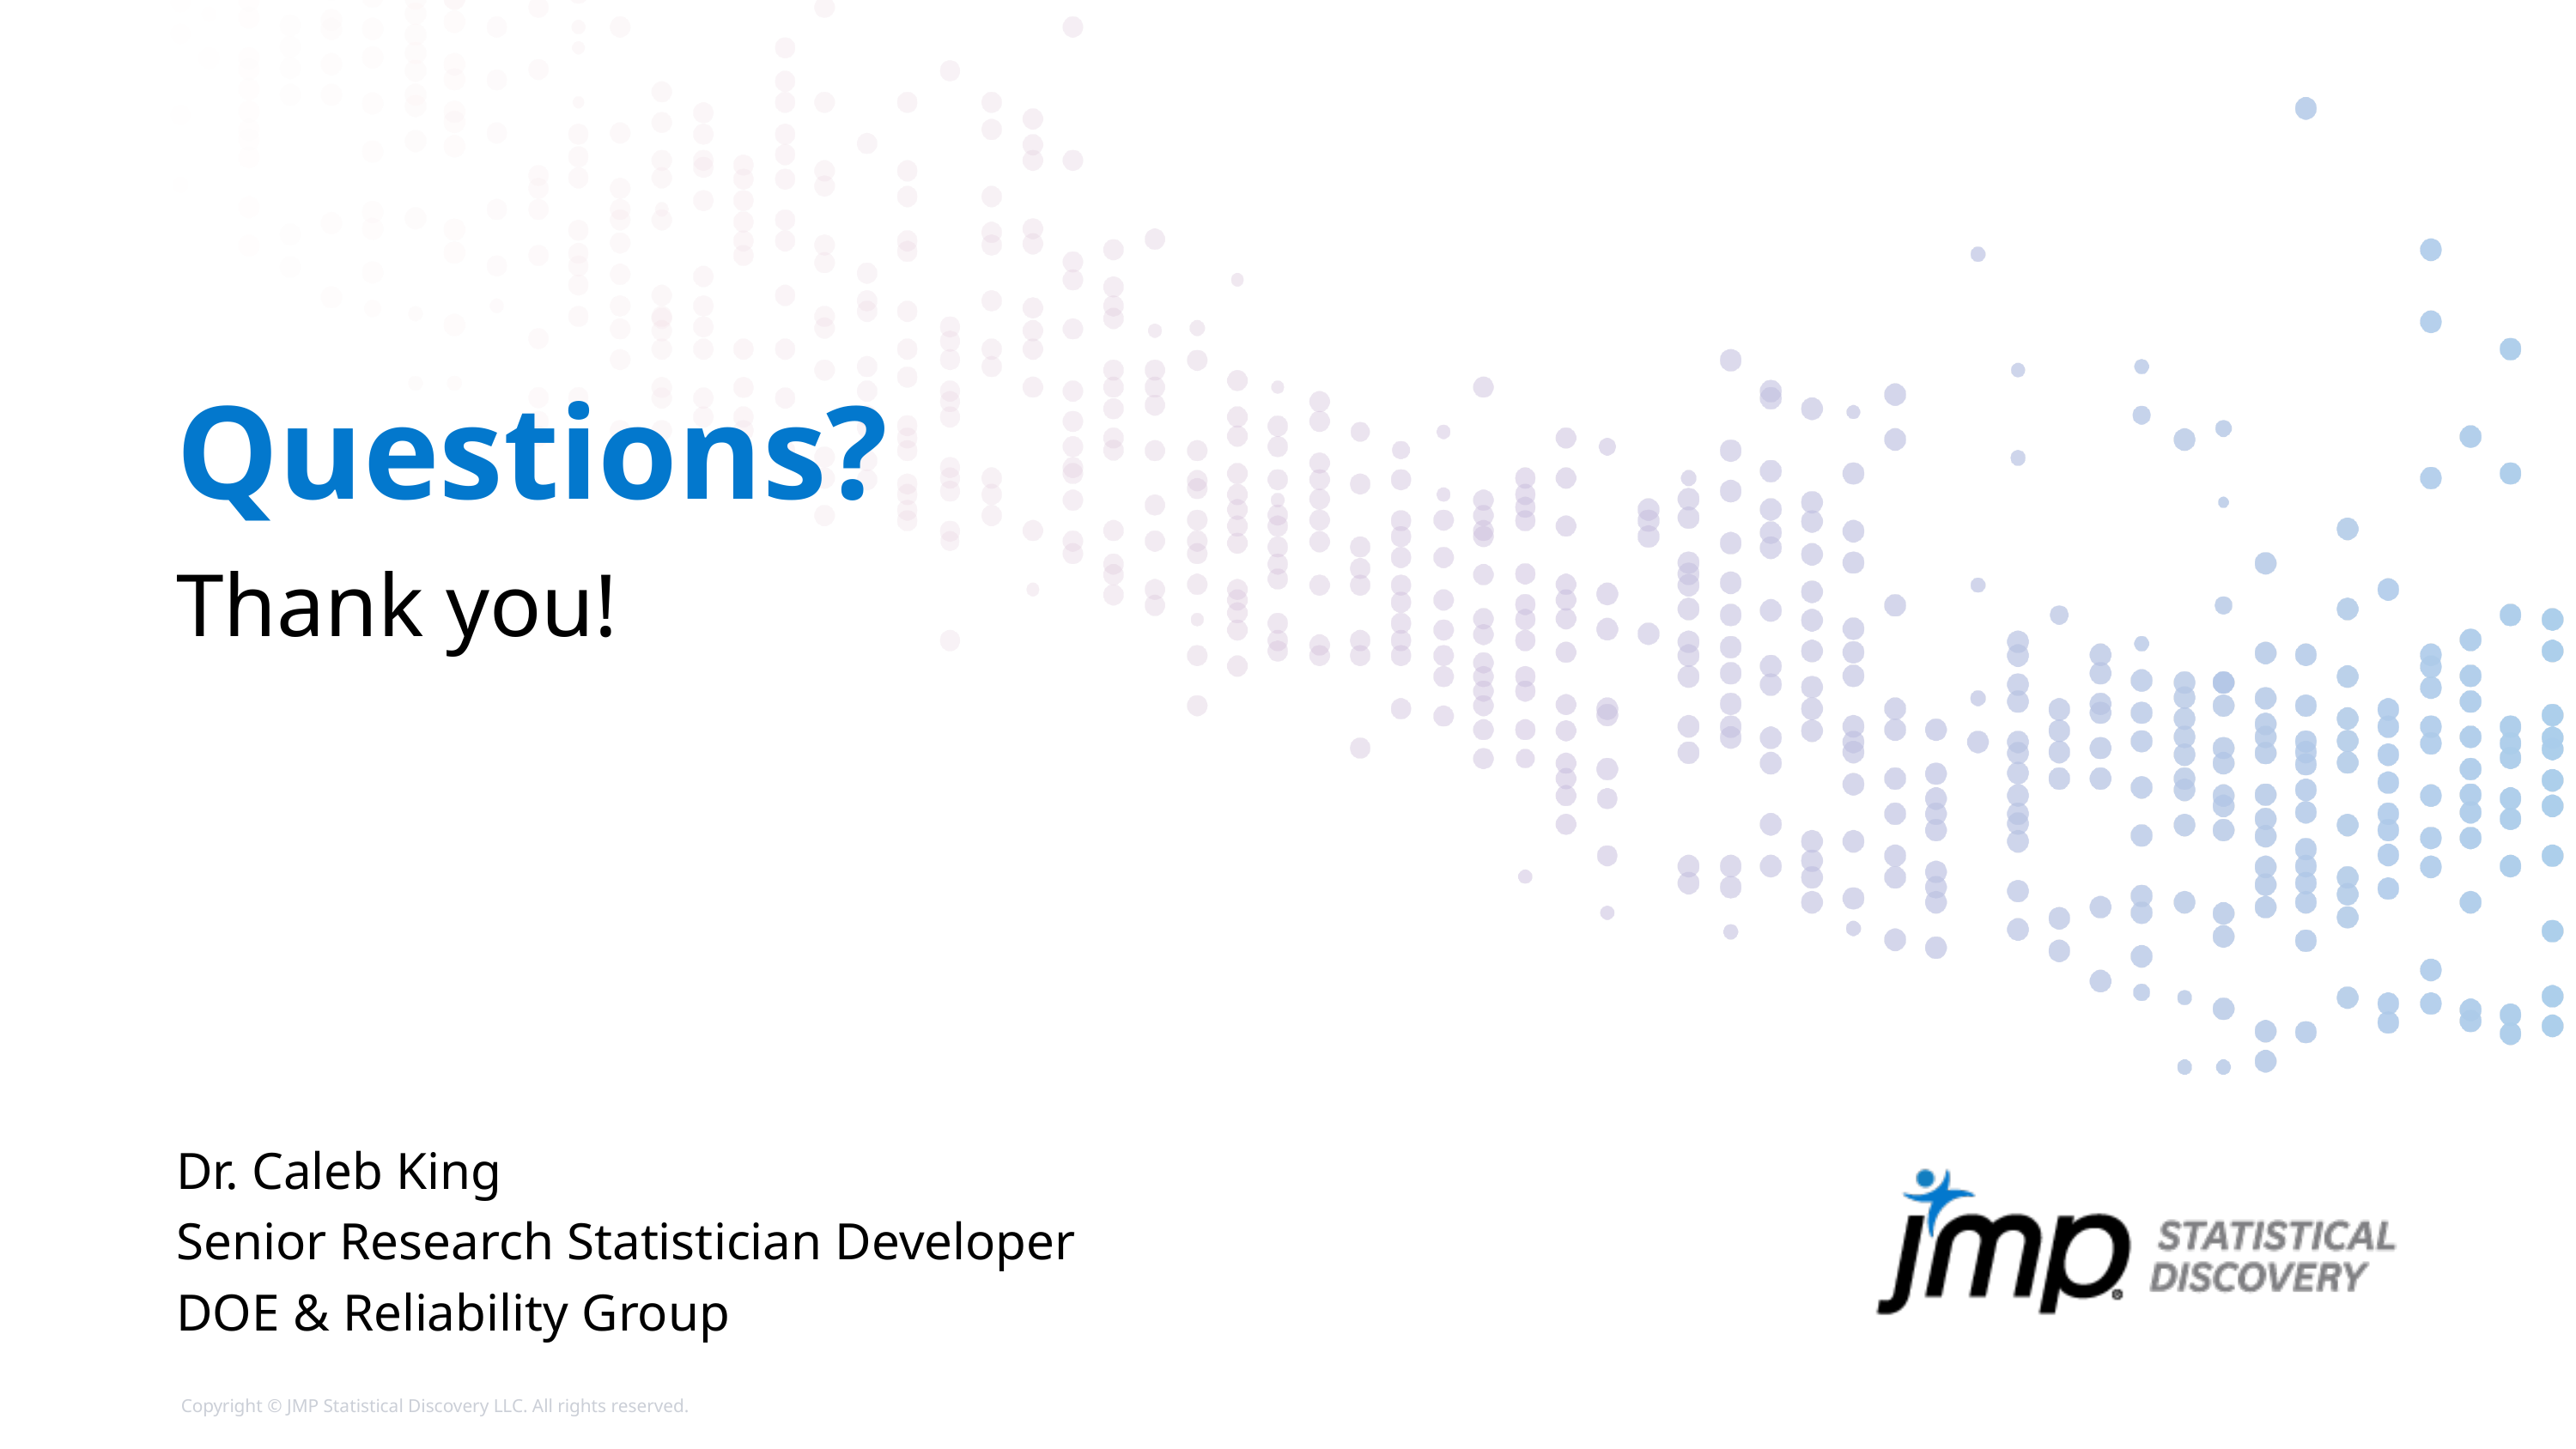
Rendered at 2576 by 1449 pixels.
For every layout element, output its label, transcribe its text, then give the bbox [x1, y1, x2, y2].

list Thank you! [176, 550, 2399, 681]
picture [1873, 1161, 2399, 1319]
title Questions? [176, 368, 2399, 550]
list Dr. Caleb King Senior Research Statistician Developer DOE & Reliability Group [176, 1165, 1801, 1315]
